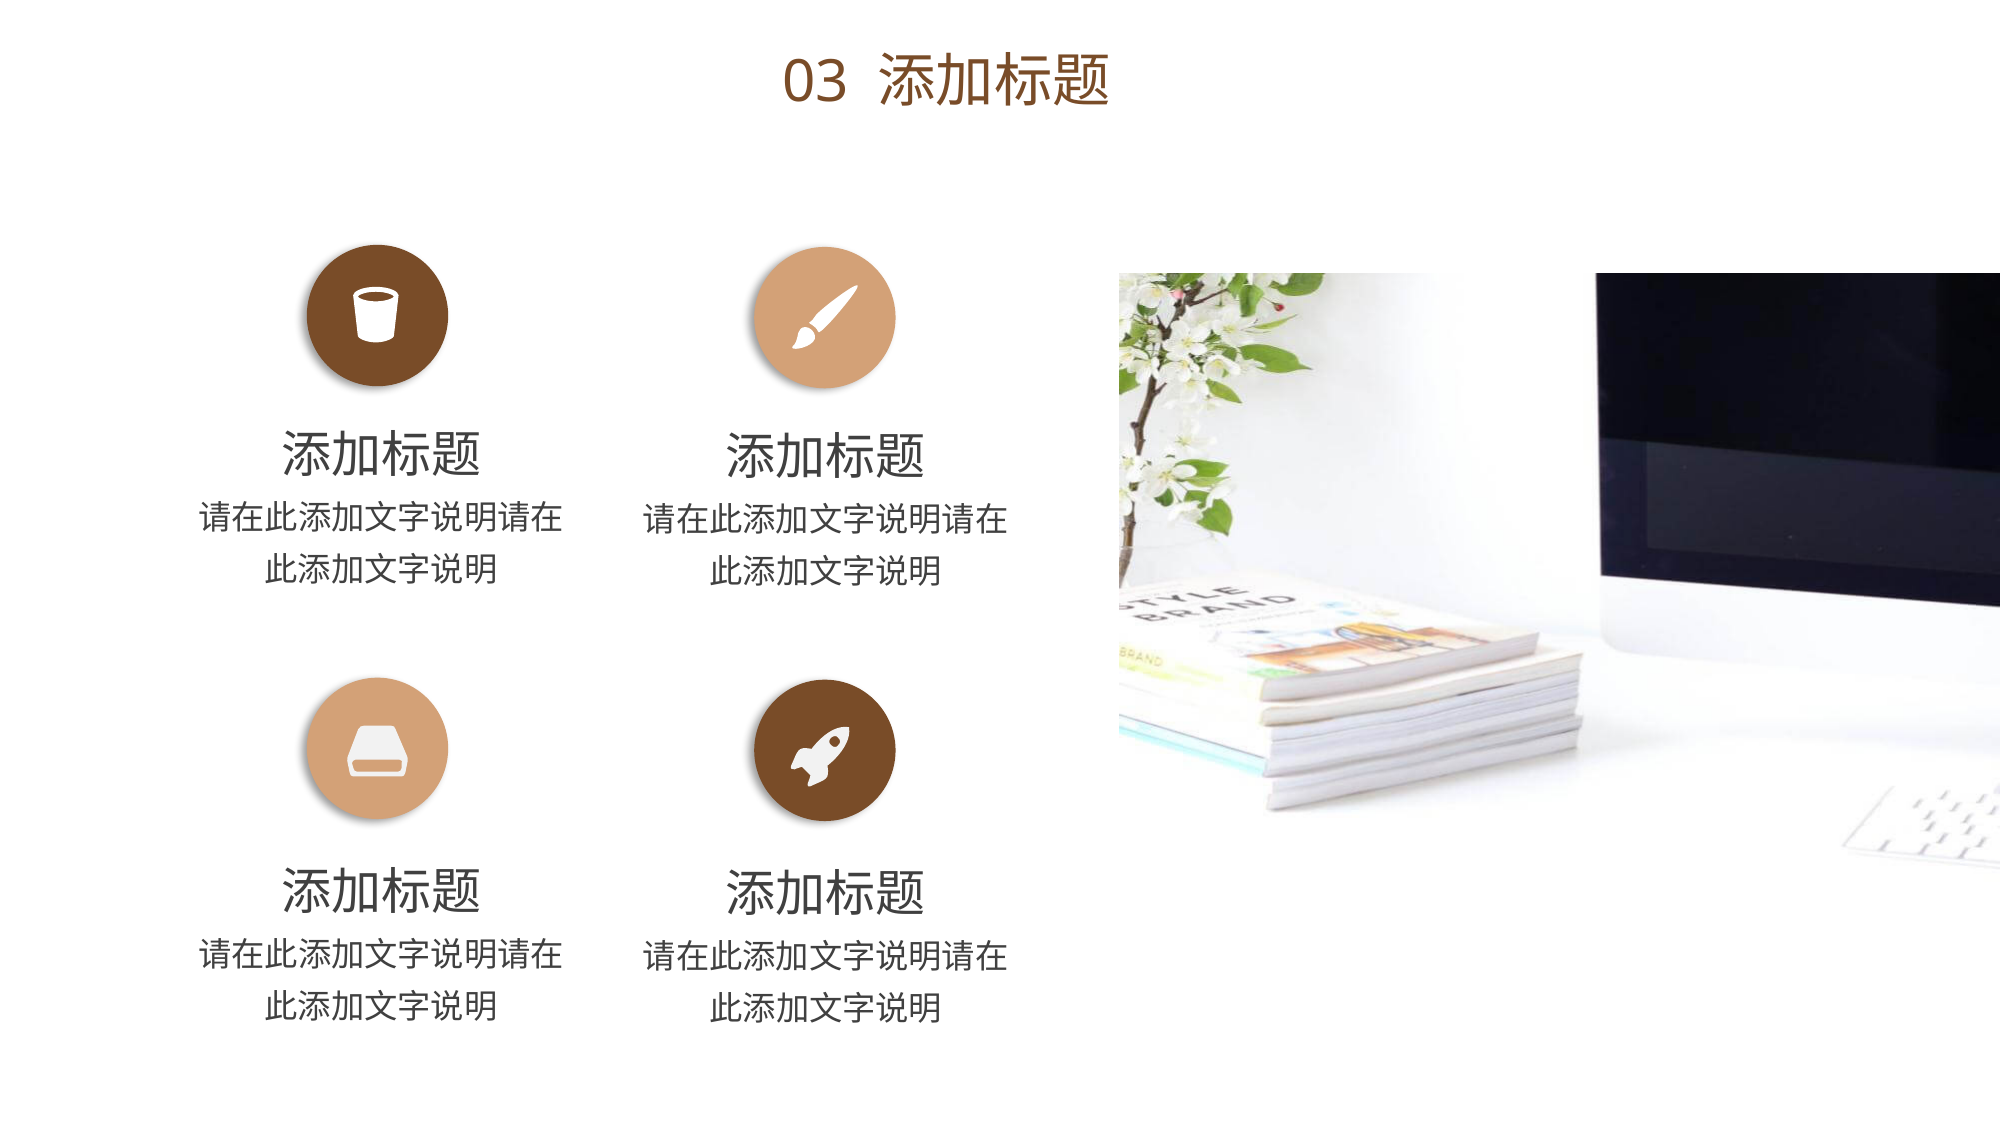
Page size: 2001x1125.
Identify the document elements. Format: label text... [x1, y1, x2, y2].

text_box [182, 677, 581, 1087]
picture [1119, 273, 2000, 955]
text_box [626, 679, 1025, 1089]
text_box 03 添加标题 [767, 35, 1190, 121]
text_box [182, 244, 581, 650]
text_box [626, 246, 1025, 652]
